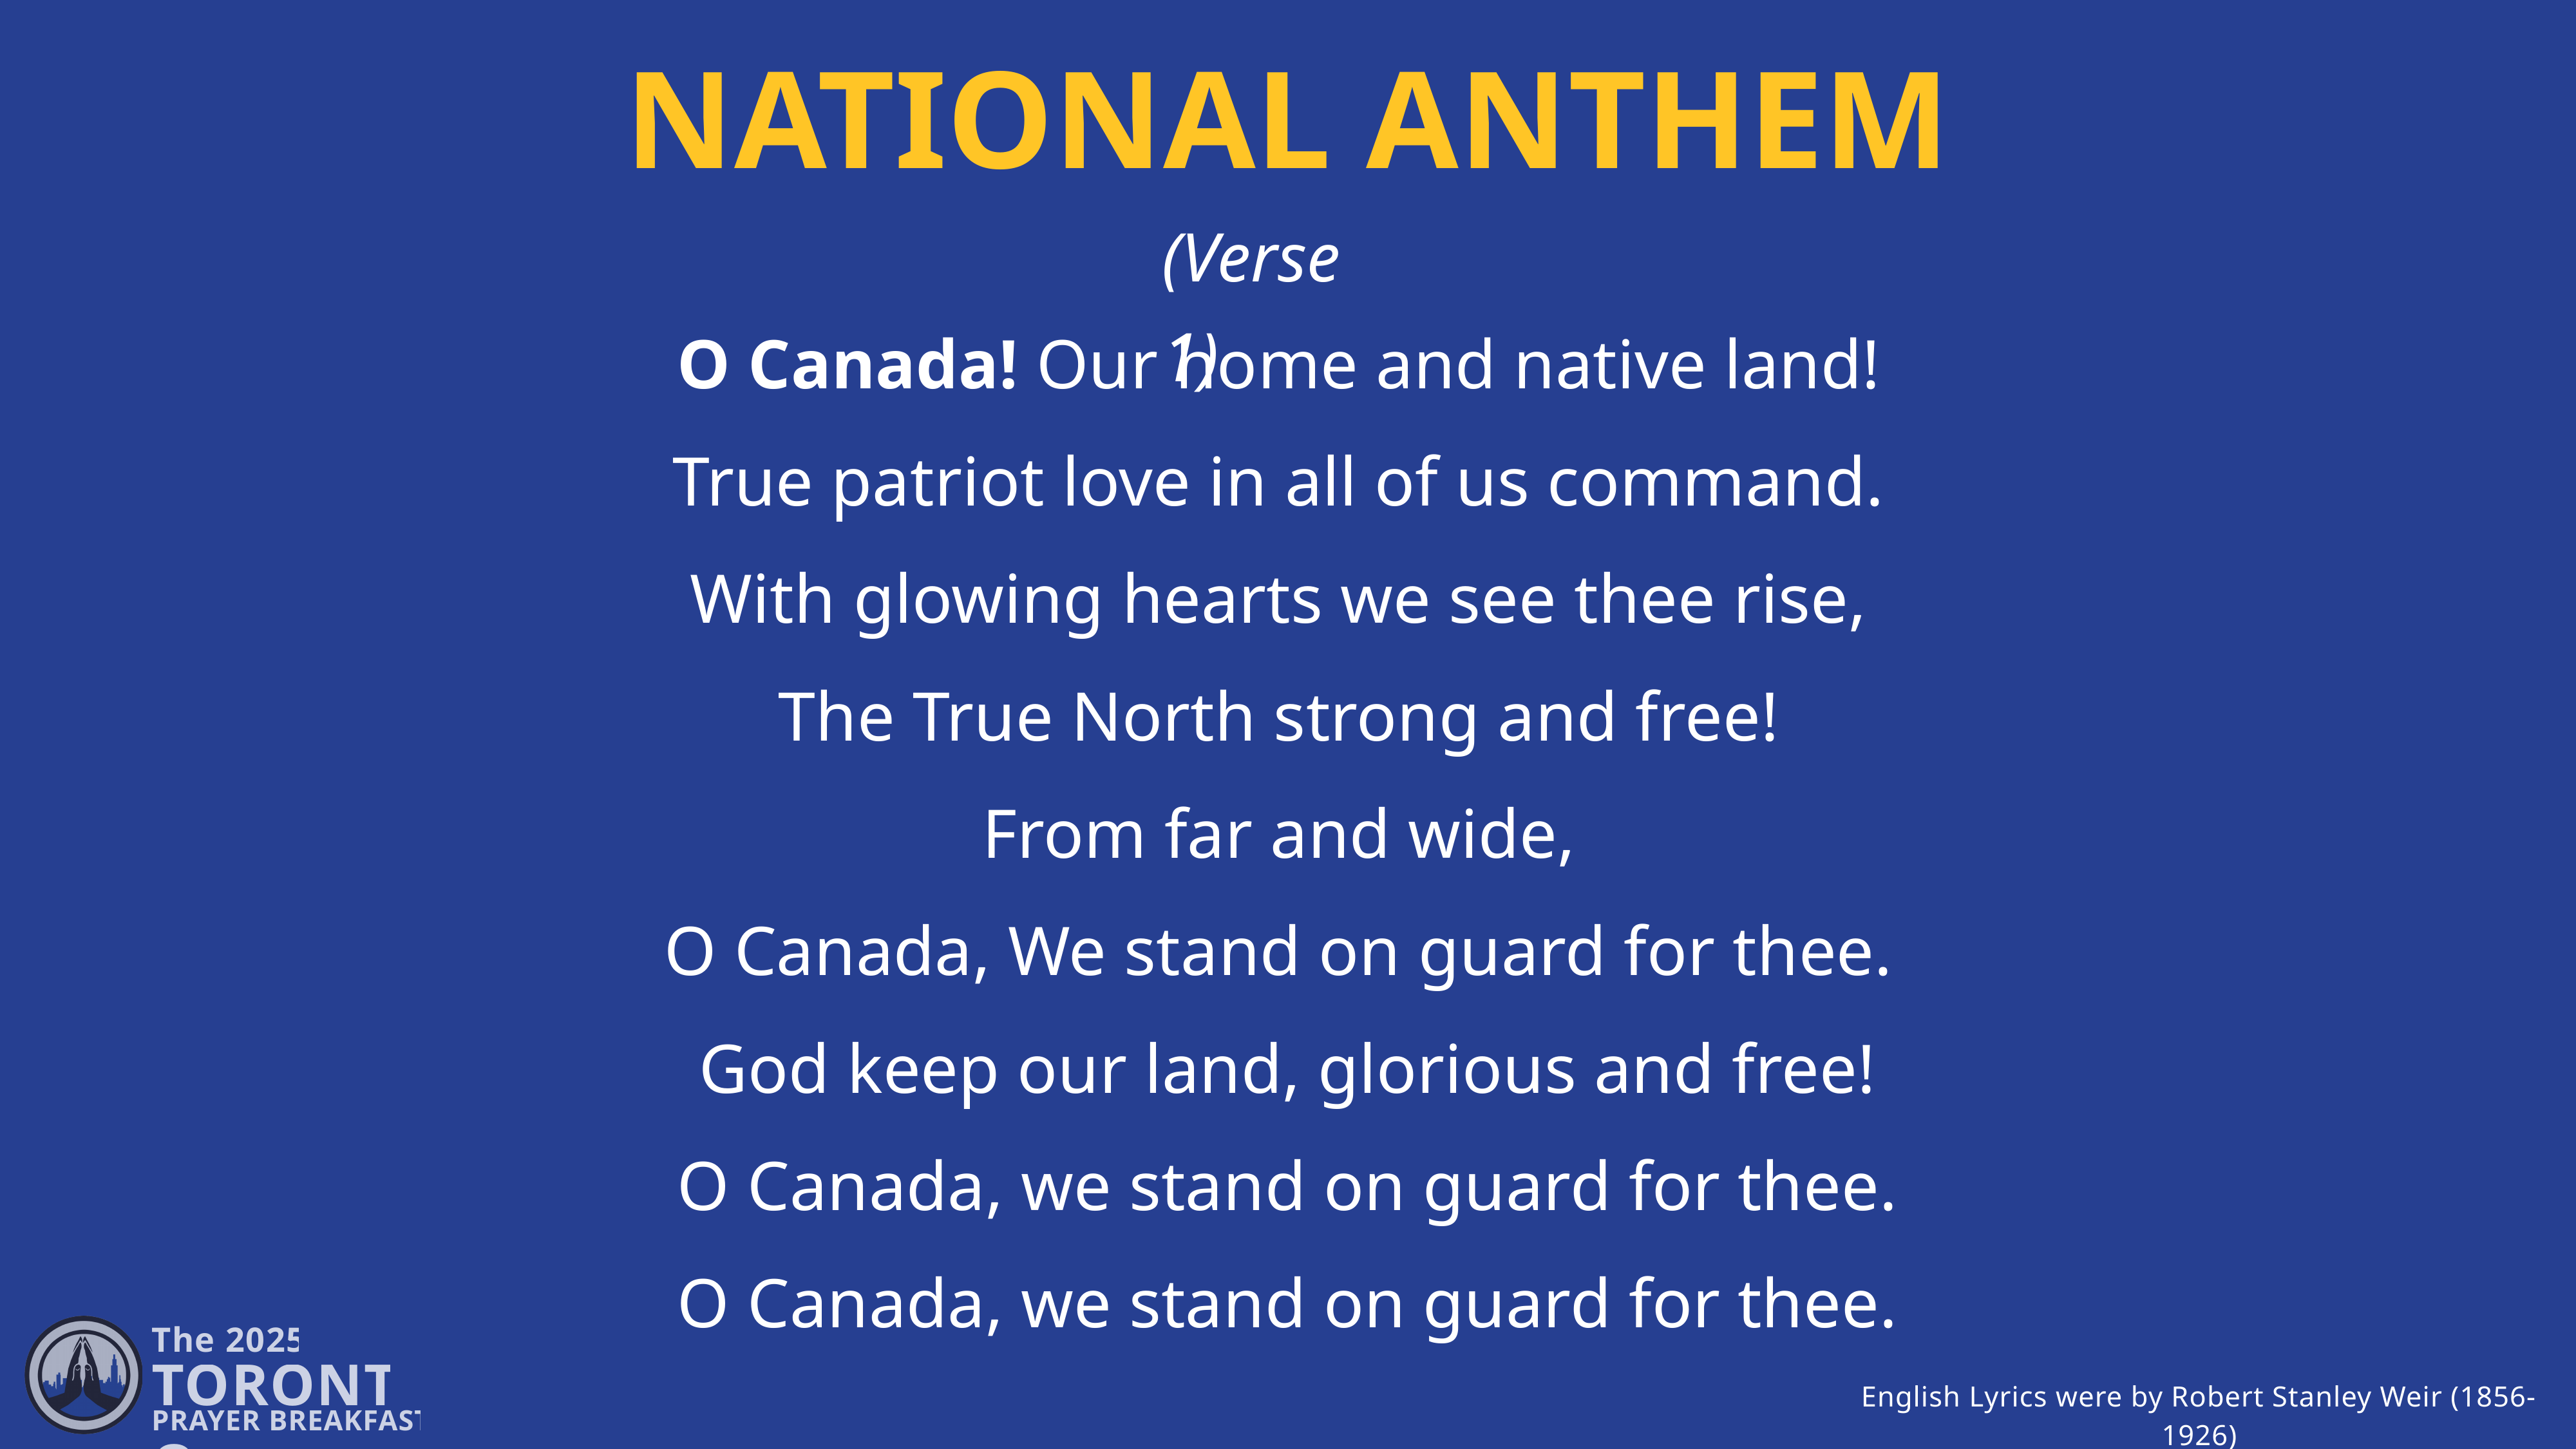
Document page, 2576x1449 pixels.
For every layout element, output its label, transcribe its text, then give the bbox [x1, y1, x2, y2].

text_box O Canada! Our home and native land! True patriot love in all of us command. With glowing hearts we see thee rise, The True North strong and free! From far and wide, O Canada, We stand on guard for thee. God keep our land, glorious and free! O Canada, we stand on guard for thee. O Canada, we stand on guard for thee. [80, 284, 2496, 1341]
text_box NATIONAL ANTHEM [80, 7, 2496, 196]
text_box (Verse 1) [1162, 195, 1414, 395]
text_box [24, 1315, 433, 1434]
text_box English Lyrics were by Robert Stanley Weir (1856-1926) [1838, 1373, 2561, 1449]
